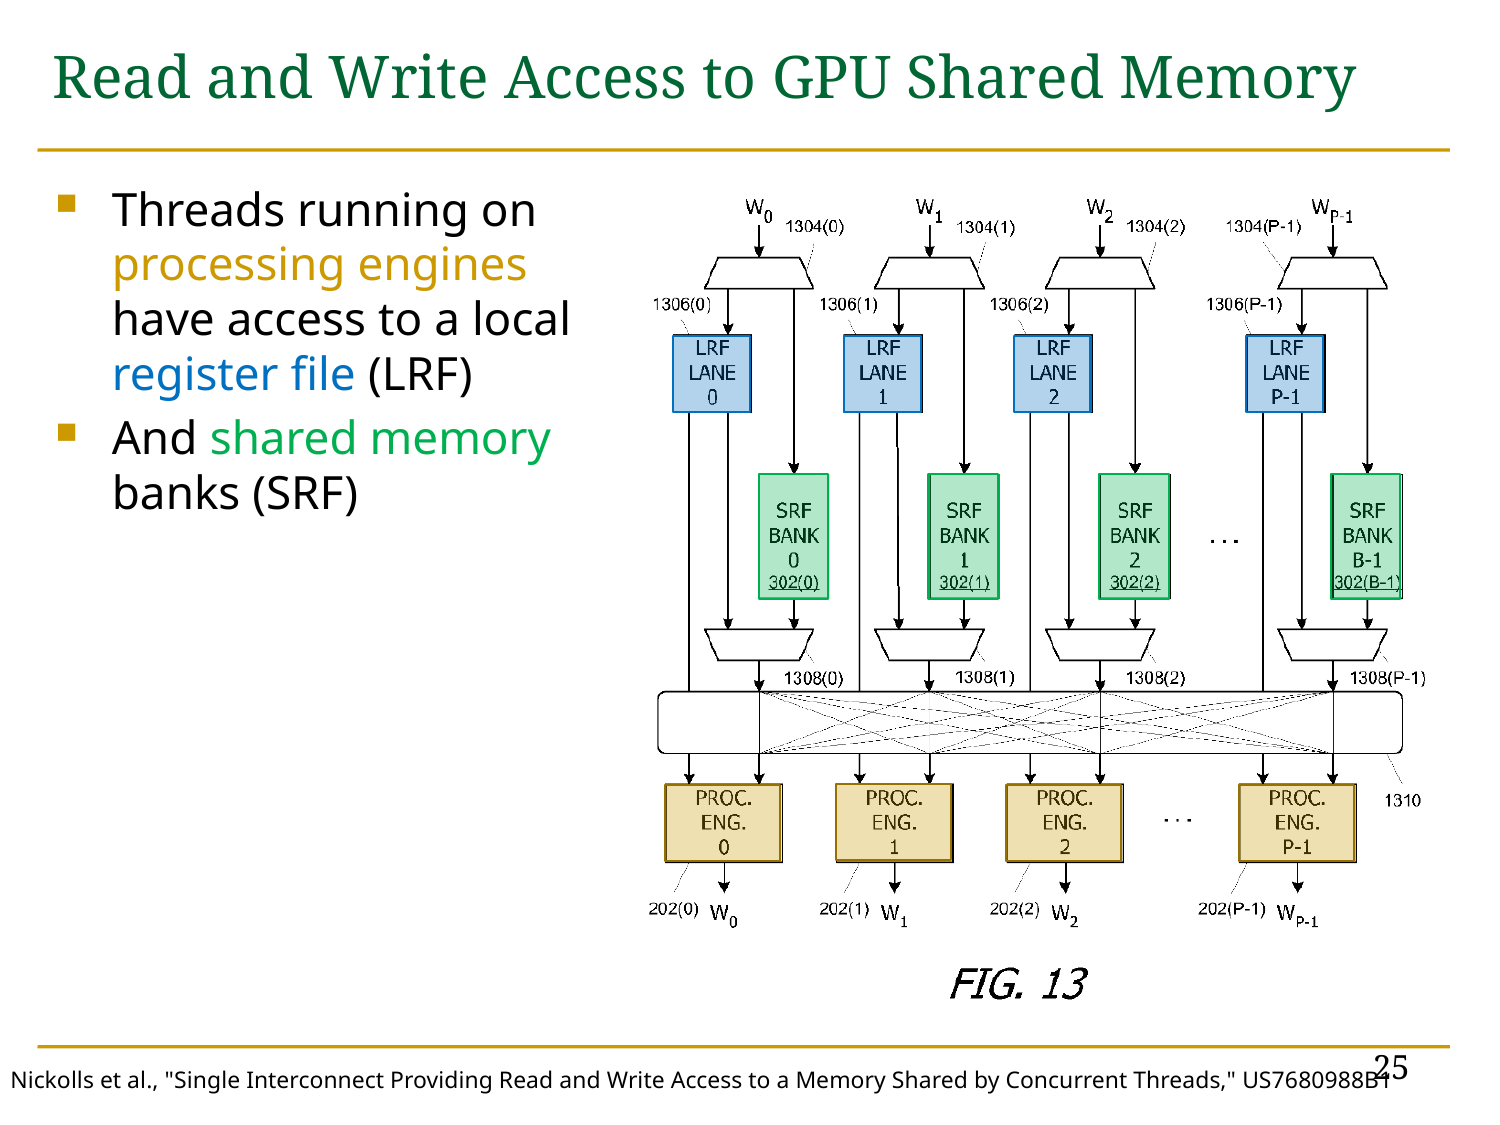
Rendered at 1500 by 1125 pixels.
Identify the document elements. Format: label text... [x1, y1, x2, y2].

text_box Nickolls et al., "Single Interconnect Providing Read and Write Access to a Memory Shared by Concurrent Threads," US7680988B1 [0, 1058, 1410, 1101]
slide_number 25 [1074, 1023, 1426, 1100]
picture [619, 172, 1447, 1015]
title Read and Write Access to GPU Shared Memory [37, 0, 1451, 150]
list Threads running on processing engines have access to a local register file (LRF) And shared memory banks (SRF) [40, 172, 611, 916]
